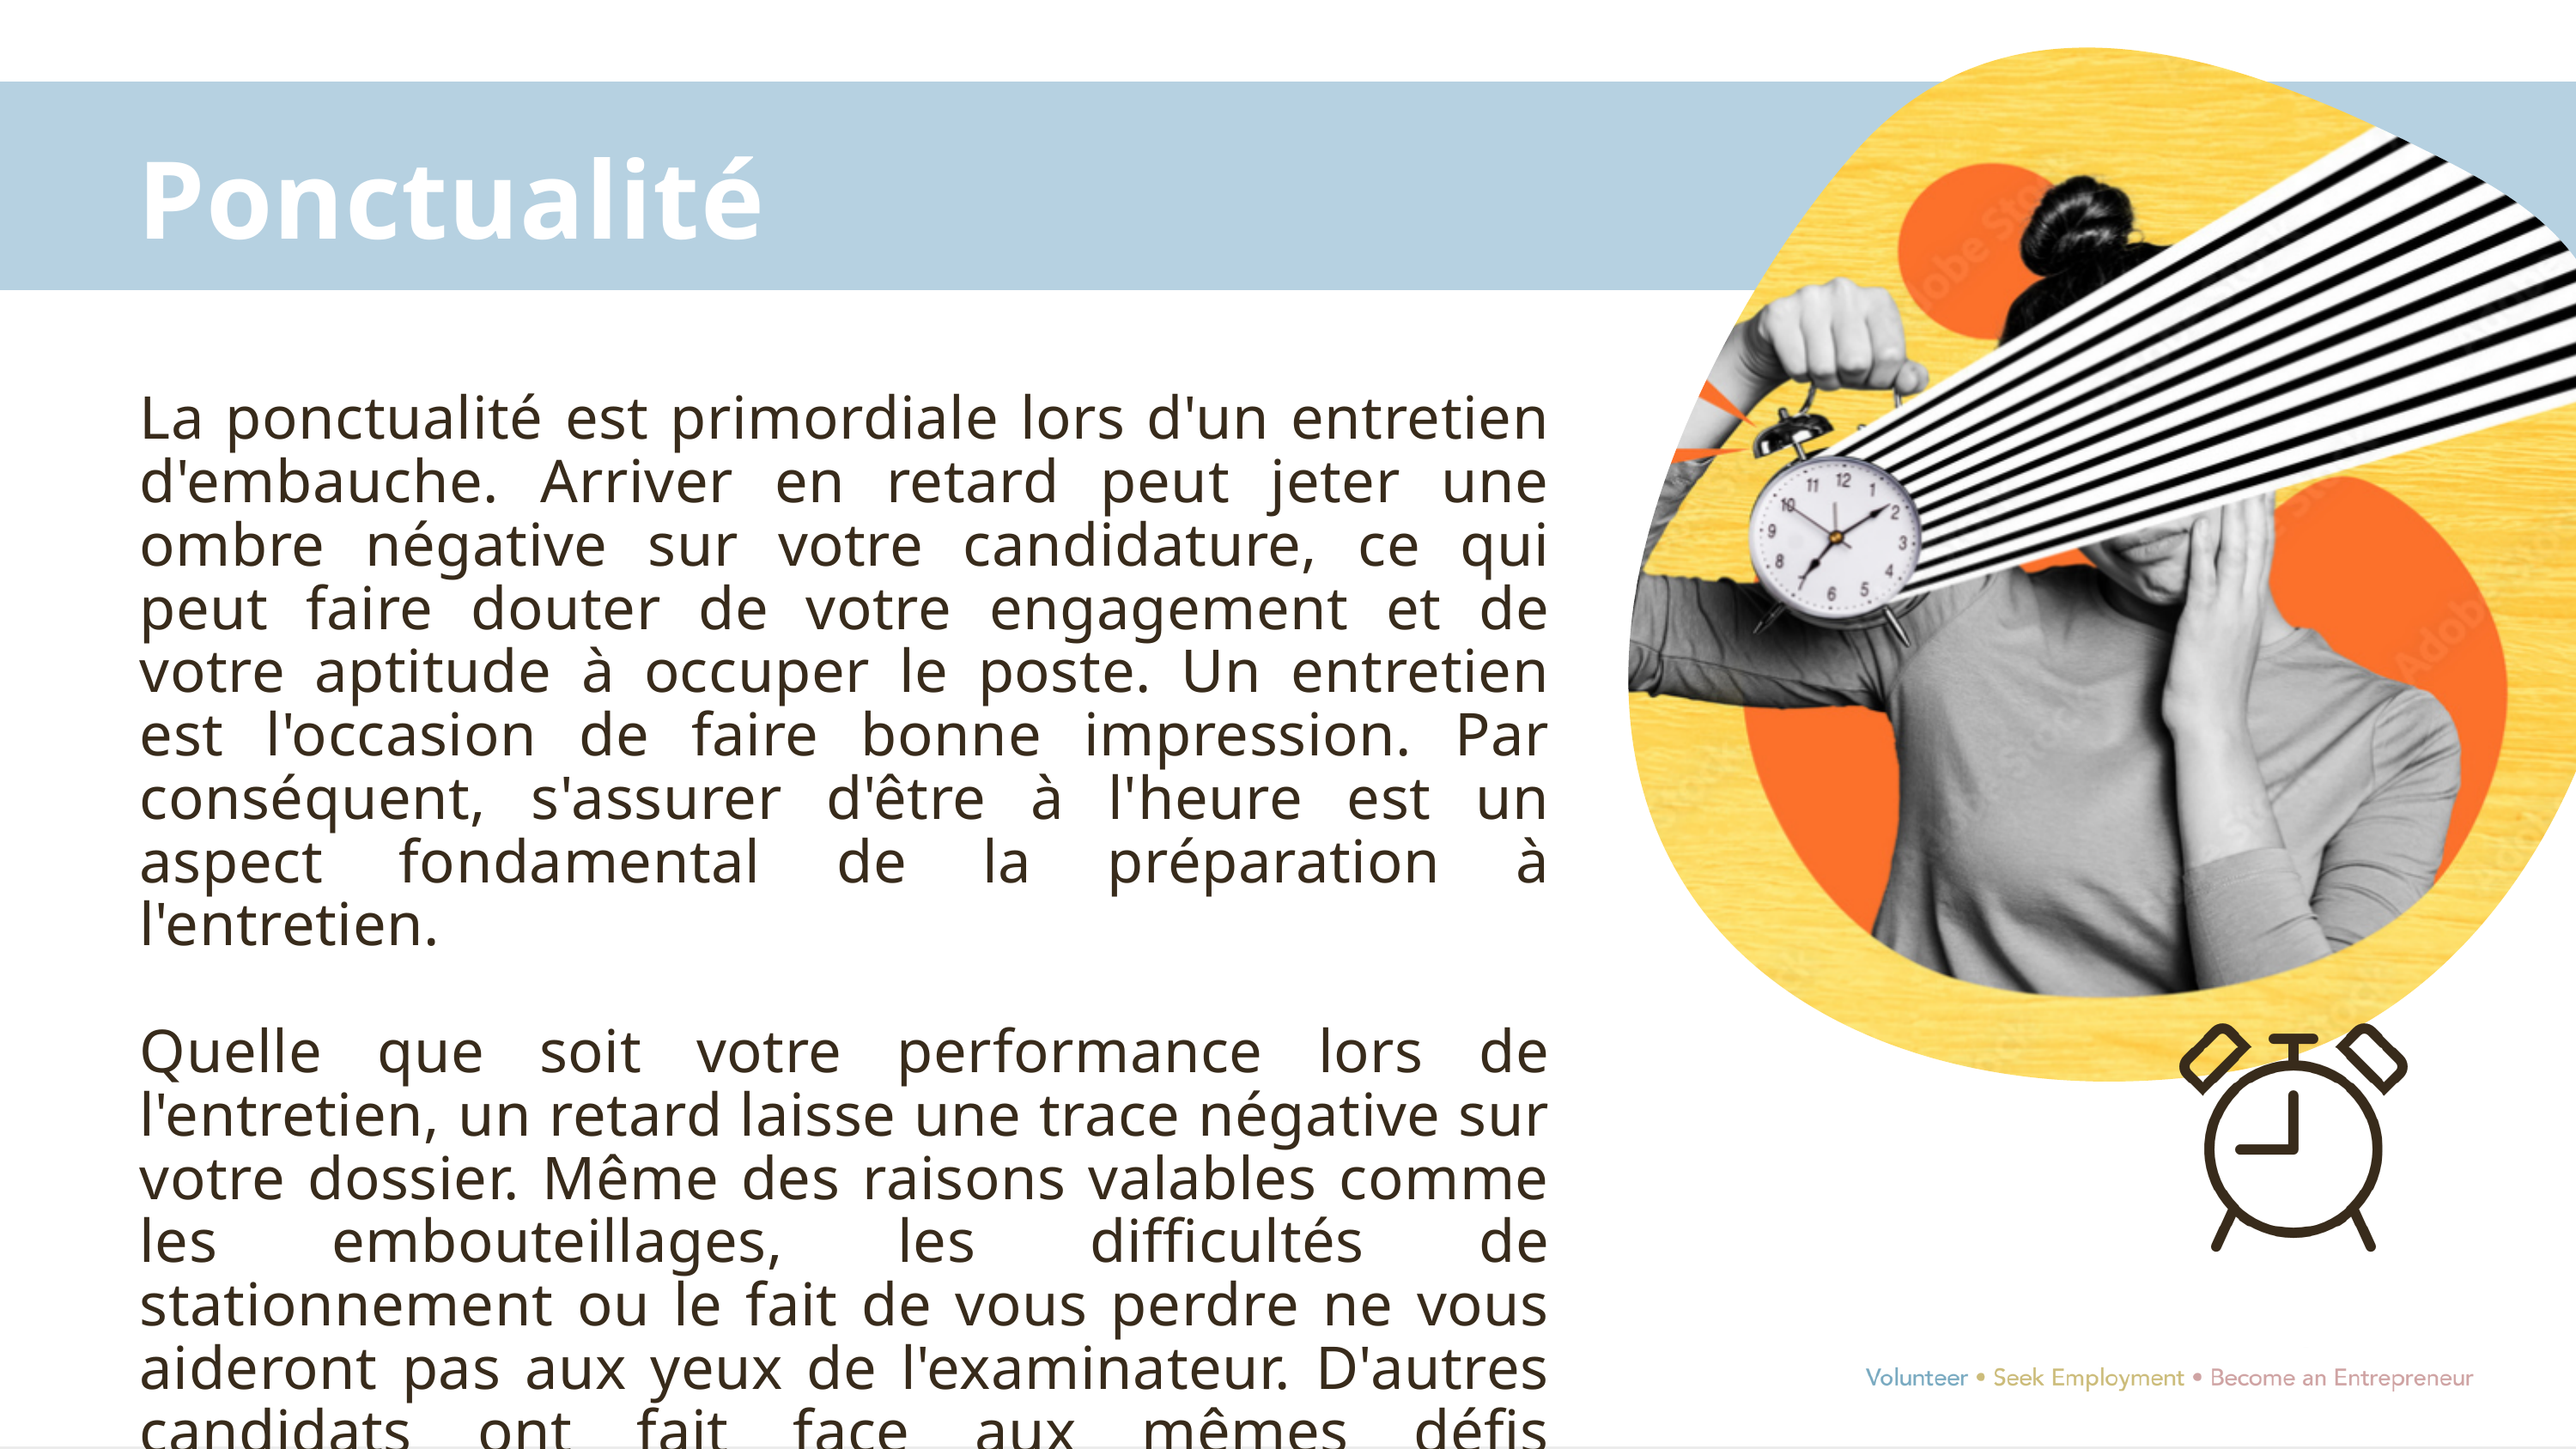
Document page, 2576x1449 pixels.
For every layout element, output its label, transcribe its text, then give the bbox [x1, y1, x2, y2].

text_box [1628, 47, 2576, 1082]
text_box Ponctualité [137, 300, 1624, 585]
text_box [1827, 1347, 2538, 1421]
text_box La ponctualité est primordiale lors d'un entretien d'embauche. Arriver en retard peut jeter une ombre négative sur votre candidature, ce qui peut faire douter de votre engagement et de votre aptitude à occuper le poste. Un entretien est l'occasion de faire bonne impression. Par conséquent, s'assurer d'être à l'heure est un aspect fondamental de la préparation à l'entretien. Quelle que soit votre performance lors de l'entretien, un retard laisse une trace négative sur votre dossier. Même des raisons valables comme les embouteillages, les difficultés de stationnement ou le fait de vous perdre ne vous aideront pas aux yeux de l'examinateur. D'autres candidats ont fait face aux mêmes défis logistiques mais ont réussi à arriver à l'heure. [139, 387, 1550, 1443]
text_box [0, 81, 1624, 290]
text_box [2132, 1089, 2454, 1298]
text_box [0, 1446, 2570, 1449]
